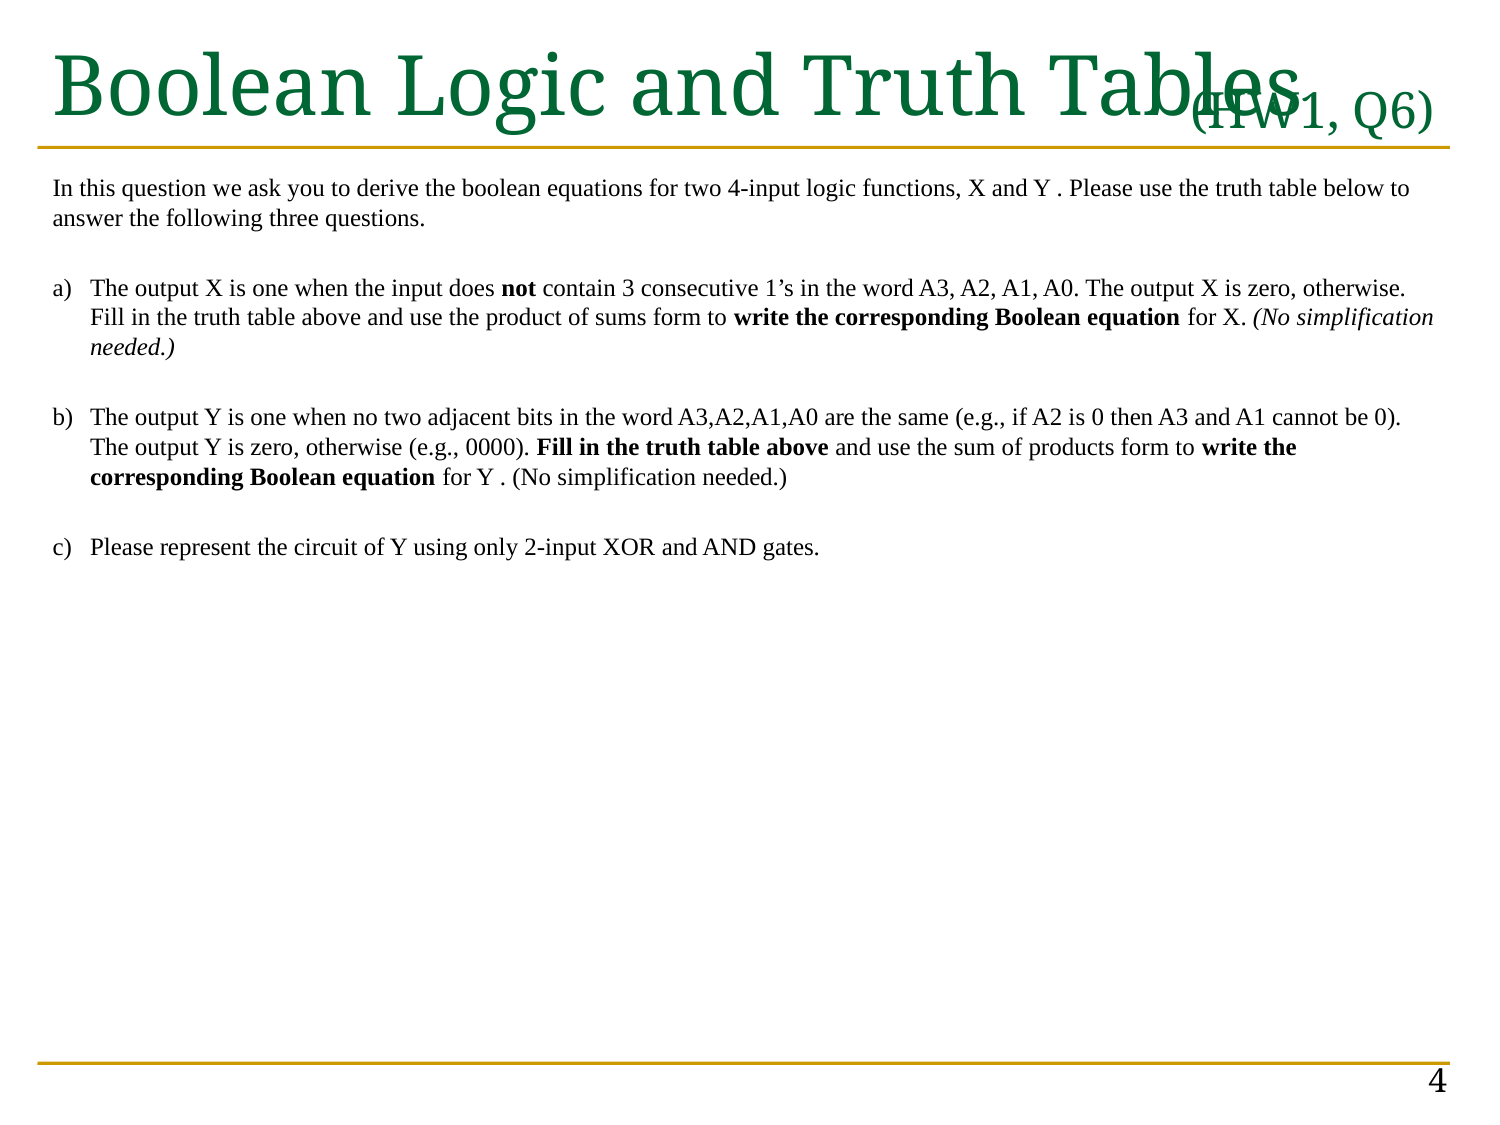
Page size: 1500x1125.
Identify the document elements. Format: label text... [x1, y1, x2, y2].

slide_number 4 [1111, 1036, 1462, 1112]
text_box (HW1, Q6) [1149, 71, 1450, 147]
list In this question we ask you to derive the boolean equations for two 4-input logic functions, X and Y . Please use the truth table below to answer the following three questions. The output X is one when the input does not contain 3 consecutive 1’s in the word A3, A2, A1, A0. The output X is zero, otherwise. Fill in the truth table above and use the product of sums form to write the corresponding Boolean equation for X. (No simplification needed.) The output Y is one when no two adjacent bits in the word A3,A2,A1,A0 are the same (e.g., if A2 is 0 then A3 and A1 cannot be 0). The output Y is zero, otherwise (e.g., 0000). Fill in the truth table above and use the sum of products form to write the corresponding Boolean equation for Y . (No simplification needed.) Please represent the circuit of Y using only 2-input XOR and AND gates. [37, 163, 1450, 1016]
title Boolean Logic and Truth Tables [37, 24, 1450, 163]
